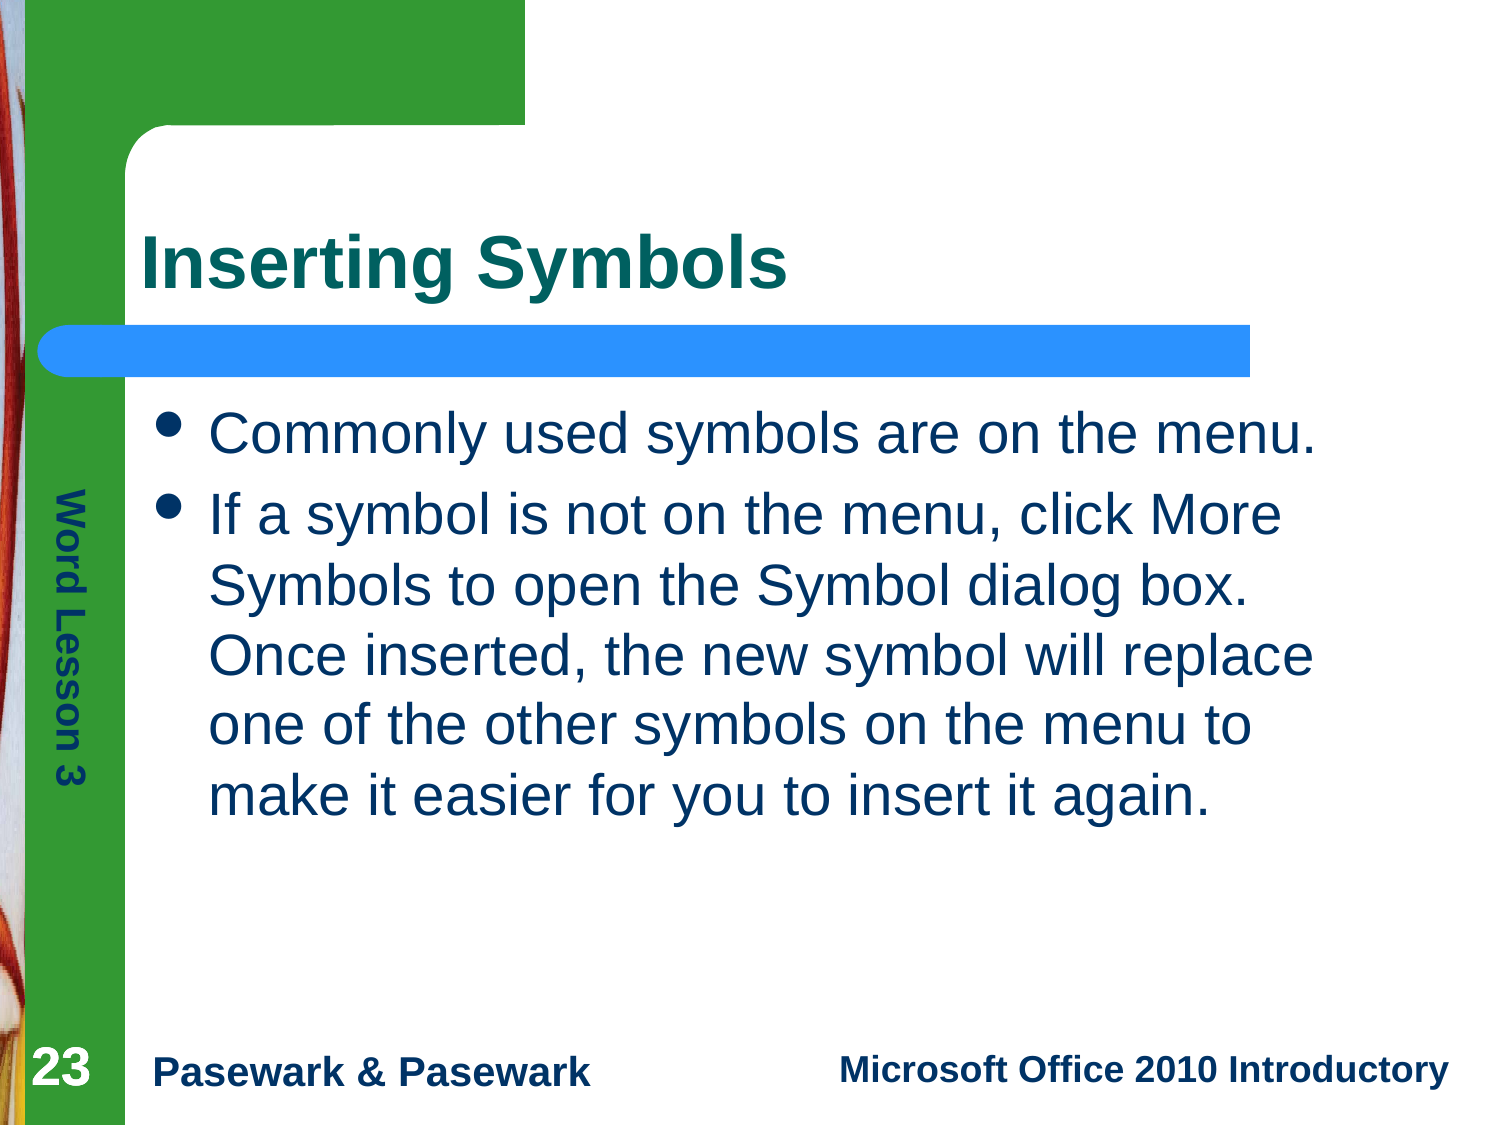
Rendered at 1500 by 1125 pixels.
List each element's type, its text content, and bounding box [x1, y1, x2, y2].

picture [0, 0, 25, 1125]
text_box 23 [13, 1023, 111, 1105]
list Commonly used symbols are on the menu. If a symbol is not on the menu, click More Symbols to open the Symbol dialog box. Once inserted, the new symbol will replace one of the other symbols on the menu to make it easier for you to insert it again. [137, 387, 1400, 1038]
title Inserting Symbols [124, 124, 1426, 313]
